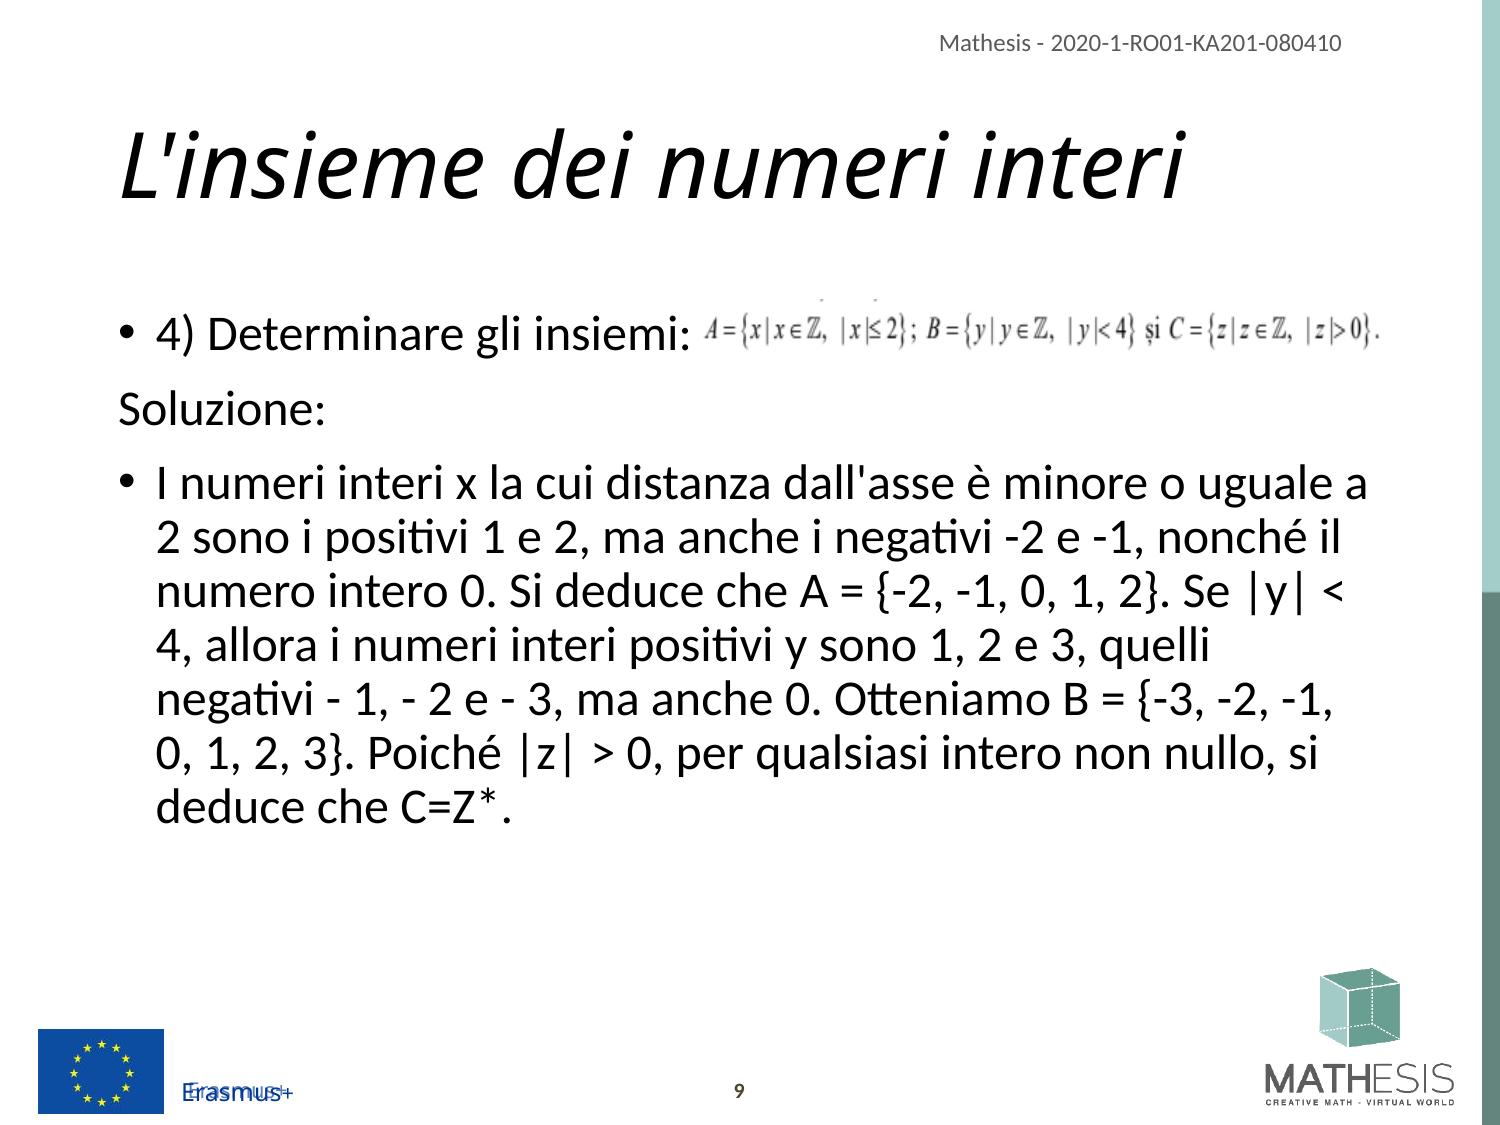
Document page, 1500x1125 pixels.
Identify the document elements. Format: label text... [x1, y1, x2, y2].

list 4) Determinare gli insiemi: Soluzione: I numeri interi x la cui distanza dall'asse è minore o uguale a 2 sono i positivi 1 e 2, ma anche i negativi -2 e -1, nonché il numero intero 0. Si deduce che A = {-2, -1, 0, 1, 2}. Se |y| < 4, allora i numeri interi positivi y sono 1, 2 e 3, quelli negativi - 1, - 2 e - 3, ma anche 0. Otteniamo B = {-3, -2, -1, 0, 1, 2, 3}. Poiché |z| > 0, per qualsiasi intero non nullo, si deduce che C=Z*. [103, 299, 1397, 1014]
title L'insieme dei numeri interi [103, 59, 1397, 278]
picture [690, 299, 1397, 358]
picture [38, 1029, 164, 1114]
